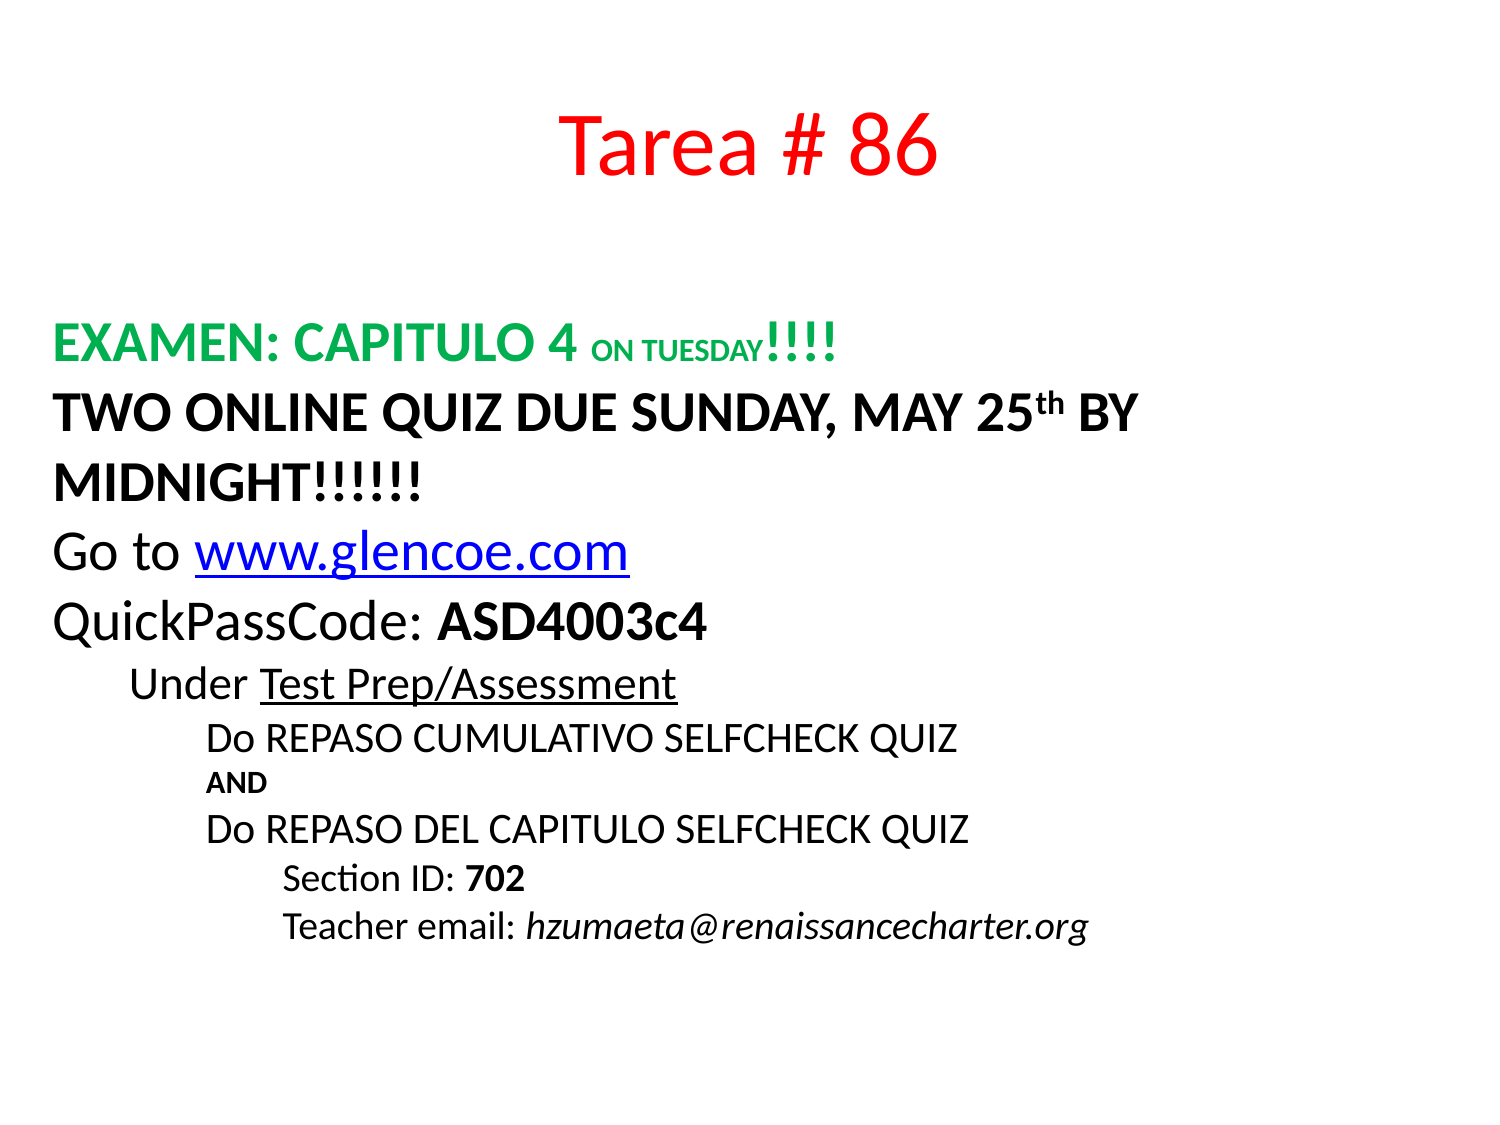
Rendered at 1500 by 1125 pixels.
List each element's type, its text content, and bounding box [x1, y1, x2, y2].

title Tarea # 86 [75, 45, 1425, 233]
list EXAMEN: CAPITULO 4 ON TUESDAY!!!! TWO ONLINE QUIZ DUE SUNDAY, MAY 25th BY MIDNIGHT!!!!!! Go to www.glencoe.com QuickPassCode: ASD4003c4 Under Test Prep/Assessment Do REPASO CUMULATIVO SELFCHECK QUIZ AND Do REPASO DEL CAPITULO SELFCHECK QUIZ Section ID: 702 Teacher email: hzumaeta@renaissancecharter.org [37, 296, 1500, 962]
